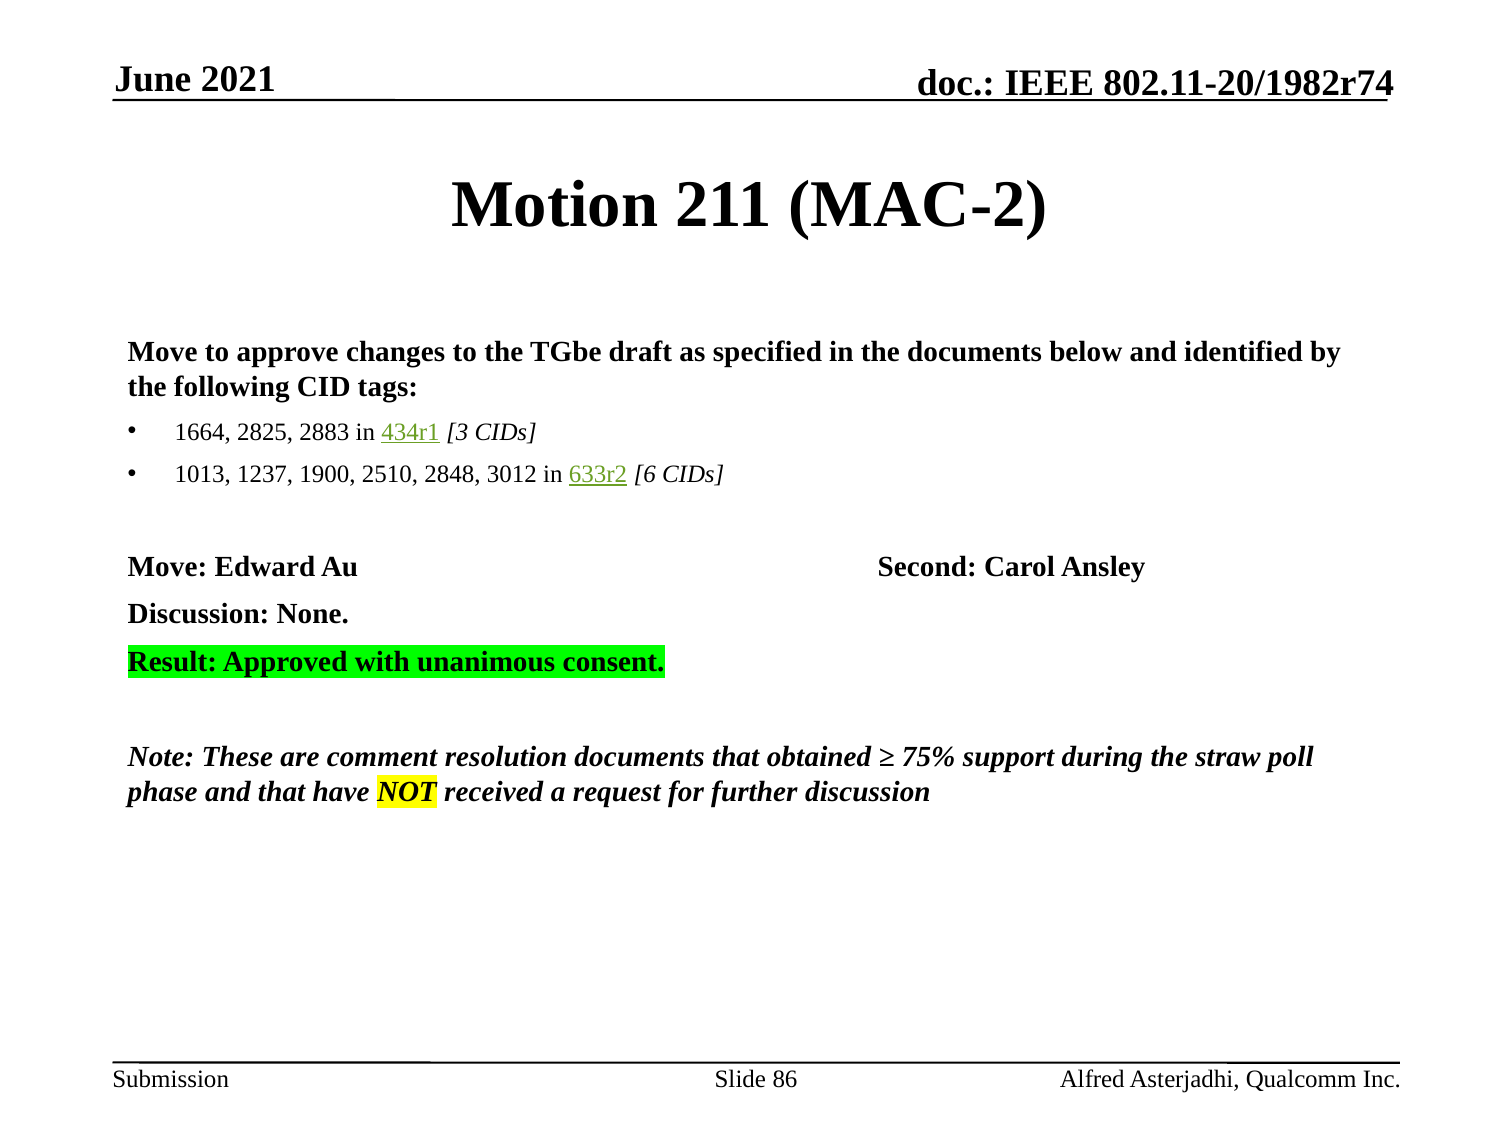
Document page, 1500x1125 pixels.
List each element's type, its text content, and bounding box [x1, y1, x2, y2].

slide_number Slide 86 [712, 1061, 800, 1123]
title Motion 211 (MAC-2) [112, 112, 1388, 288]
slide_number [114, 54, 423, 100]
footer Alfred Asterjadhi, Qualcomm Inc. [878, 1061, 1402, 1093]
list Move to approve changes to the TGbe draft as specified in the documents below and identified by the following CID tags: 1664, 2825, 2883 in 434r1 [3 CIDs] 1013, 1237, 1900, 2510, 2848, 3012 in 633r2 [6 CIDs] Move: Edward Au Second: Carol Ansley Discussion: None. Result: Approved with unanimous consent. Note: These are comment resolution documents that obtained ≥ 75% support during the straw poll phase and that have NOT received a request for further discussion [112, 324, 1388, 1063]
